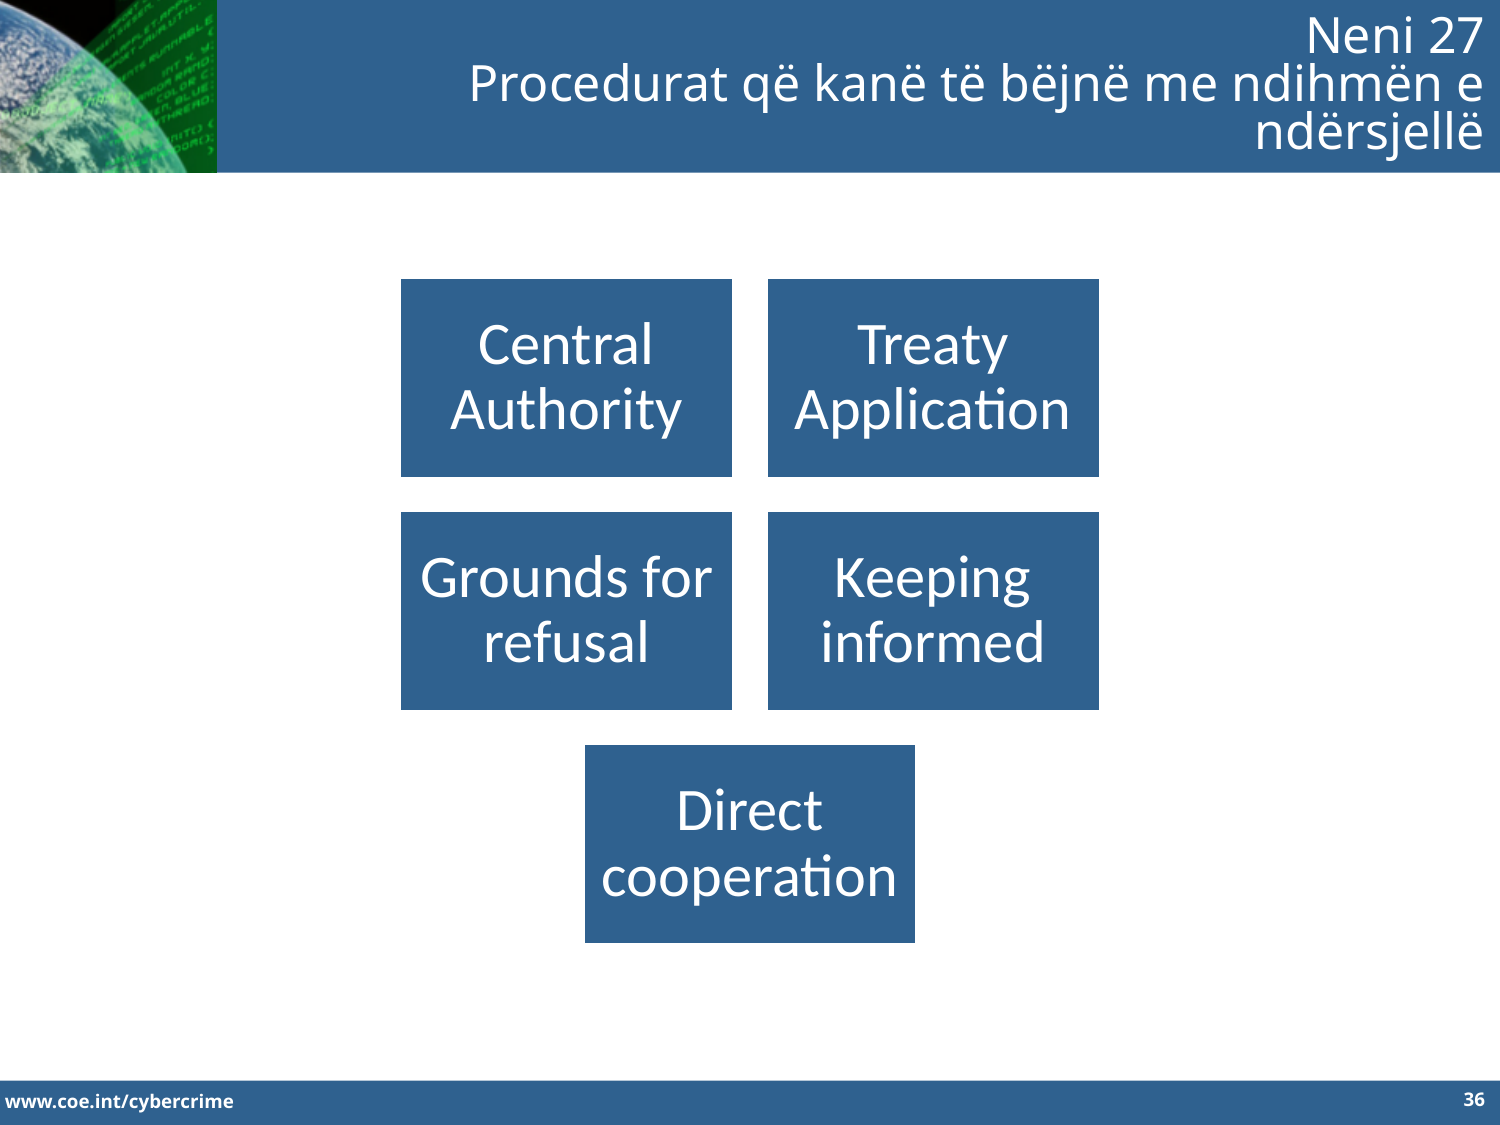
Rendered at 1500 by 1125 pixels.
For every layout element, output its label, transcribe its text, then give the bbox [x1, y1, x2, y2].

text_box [249, 277, 1250, 945]
slide_number 36 [1149, 1079, 1500, 1125]
picture [0, 1, 217, 173]
text_box Neni 27 Procedurat që kanë të bëjnë me ndihmën e ndërsjellë [274, 11, 1500, 164]
